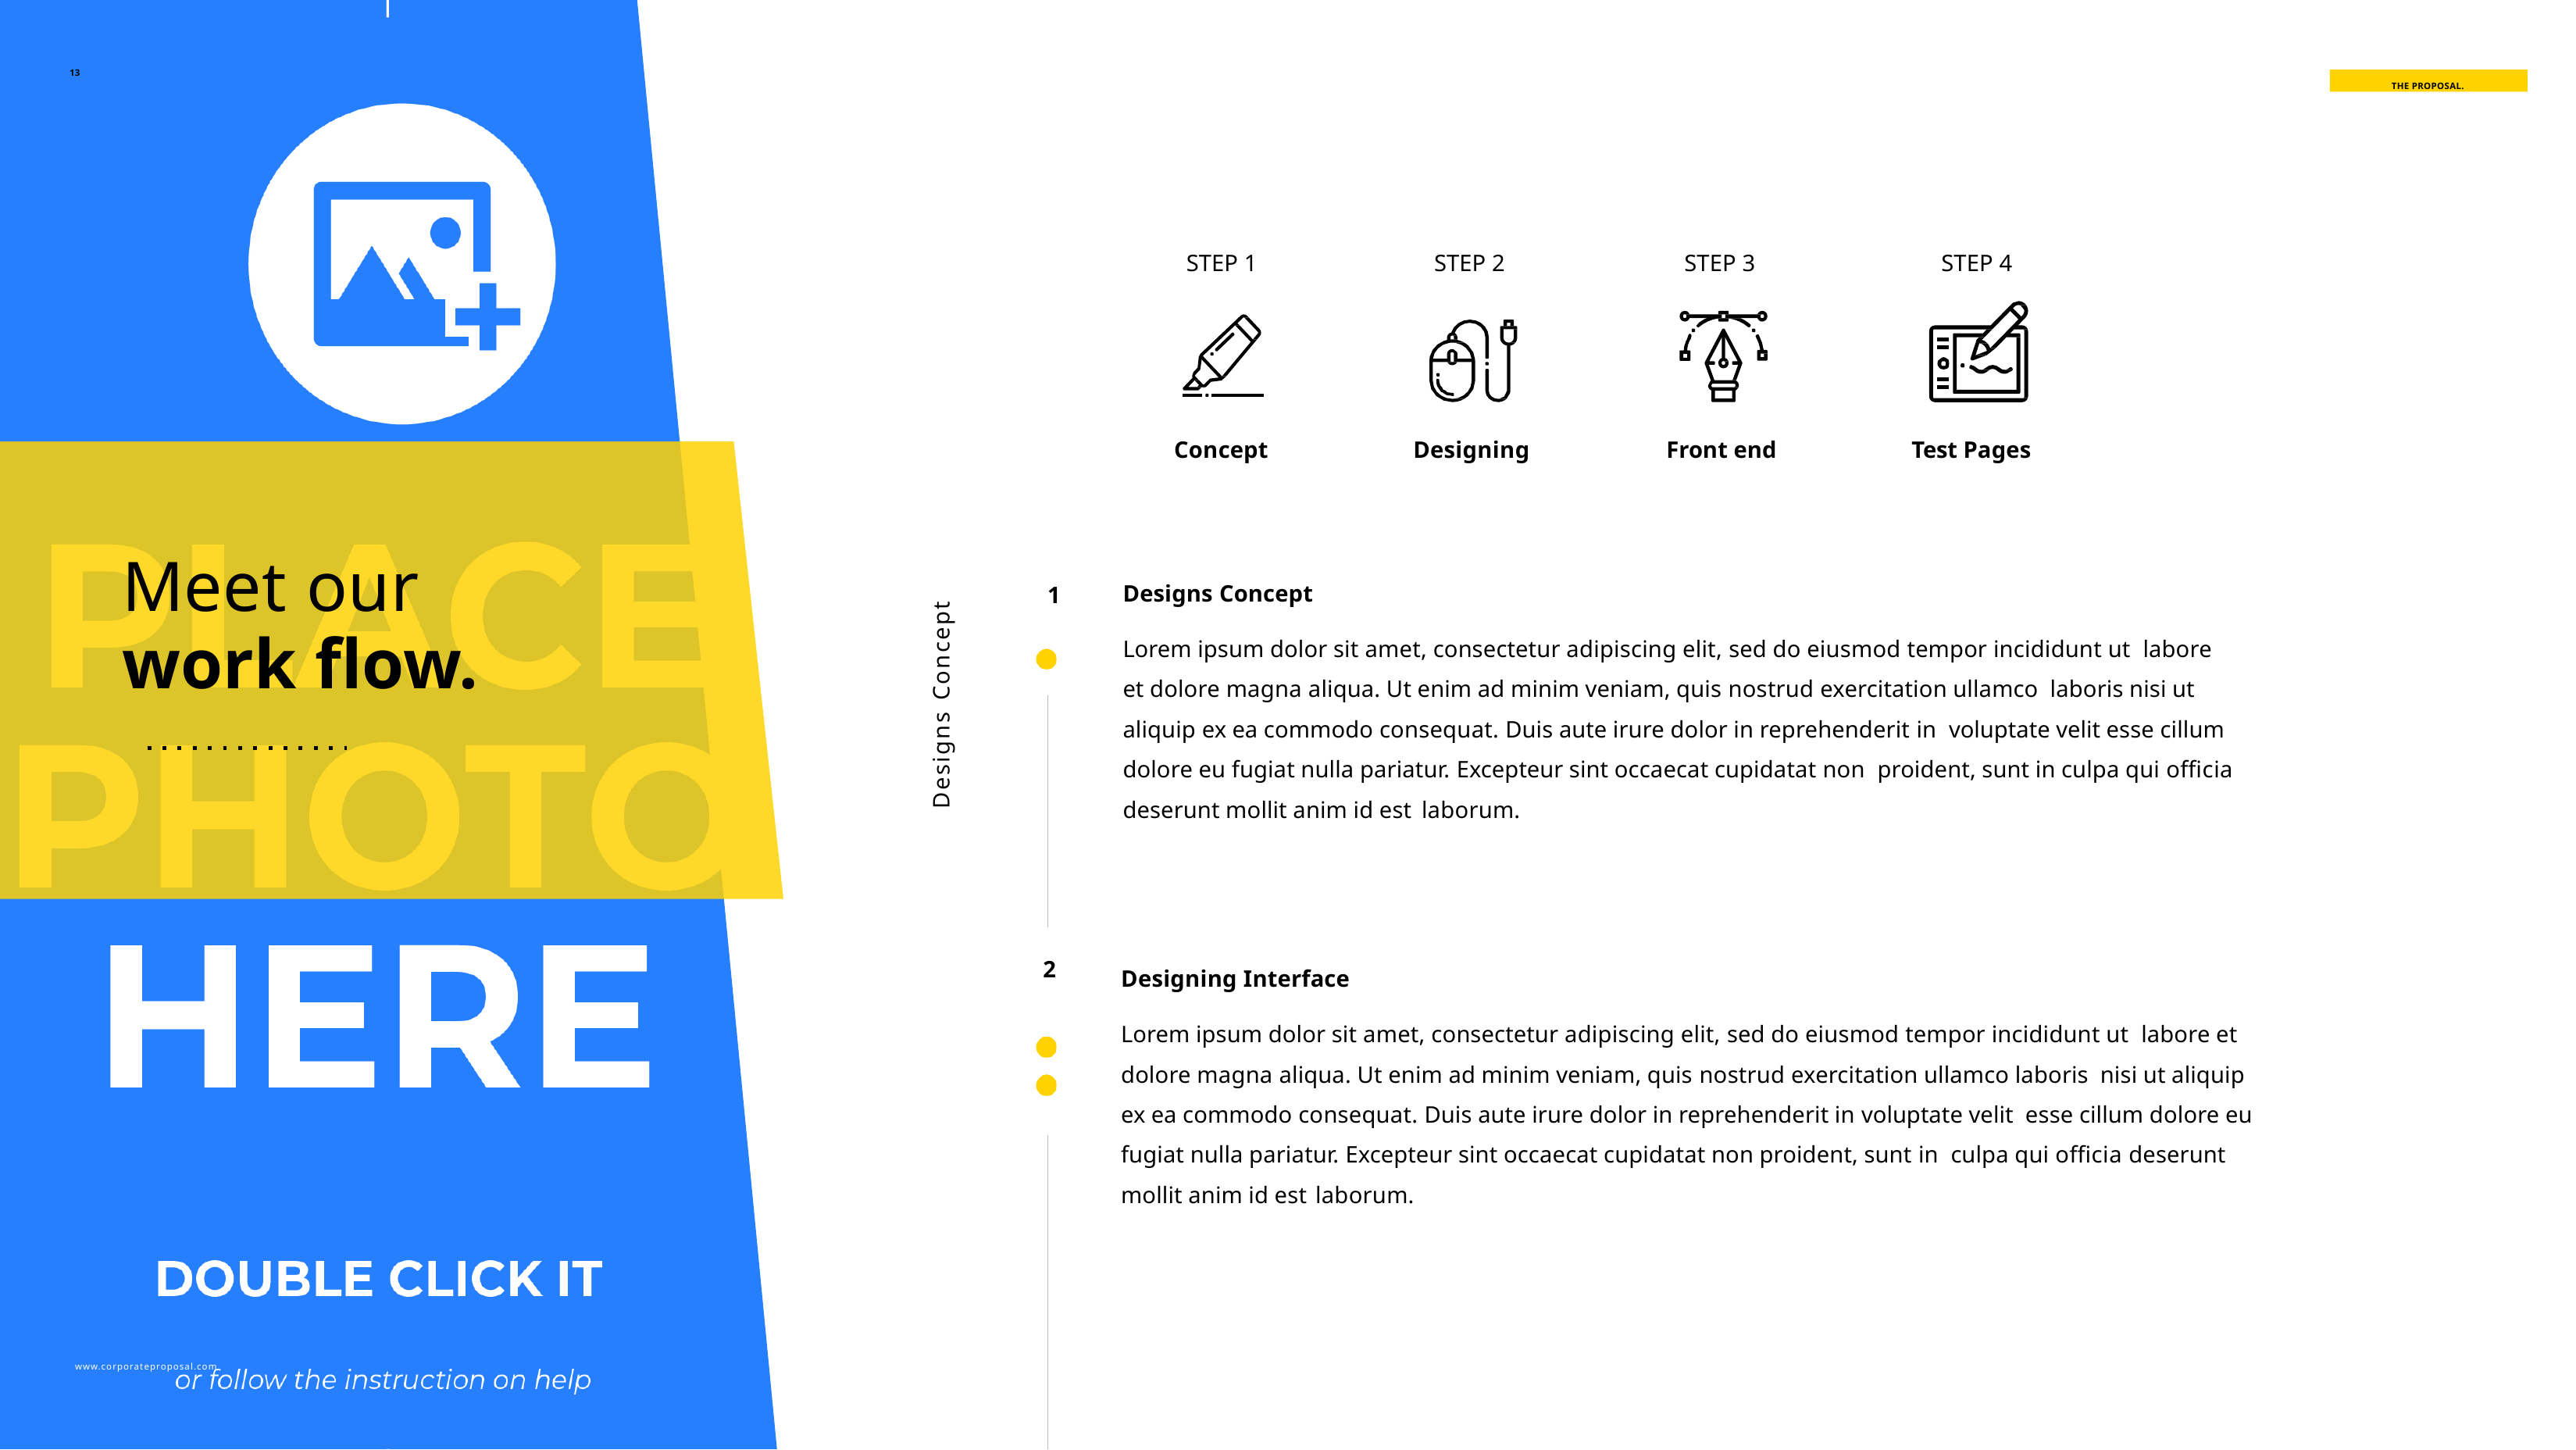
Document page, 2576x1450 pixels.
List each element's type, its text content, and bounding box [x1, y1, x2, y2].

text_box [1755, 334, 1768, 361]
text_box Front end [1664, 434, 1808, 463]
text_box www.corporateproposal.com [73, 1359, 230, 1372]
text_box STEP 4 [1939, 247, 2024, 277]
text_box [1429, 320, 1490, 402]
text_box Concept [1172, 434, 1297, 463]
text_box 2 [1041, 952, 1058, 982]
text_box [1036, 1037, 1057, 1058]
text_box [1436, 379, 1454, 396]
text_box Designing Interface [1119, 962, 1364, 992]
text_box THE PROPOSAL. [2329, 70, 2528, 92]
text_box [1937, 357, 1950, 370]
text_box [1036, 648, 1057, 670]
text_box [1215, 332, 1235, 352]
text_box [1969, 365, 2013, 374]
text_box Designs Concept [926, 578, 960, 811]
text_box [1183, 314, 1261, 391]
text_box [0, 441, 783, 899]
text_box STEP 1 [1184, 247, 1262, 277]
text_box 13 [68, 65, 81, 78]
text_box Test Pages [1910, 434, 2065, 463]
text_box [1679, 334, 1692, 361]
text_box Designs Concept Lorem ipsum dolor sit amet, consectetur adipiscing elit, sed do eiusmod tempor incididunt ut labore et dolore magna aliqua. Ut enim ad minim veniam, quis nostrud exercitation ullamco laboris nisi ut aliquip ex ea commodo consequat. Duis aute irure dolor in reprehenderit in voluptate velit esse cillum dolore eu fugiat nulla pariatur. Excepteur sint occaecat cupidatat non proident, sunt in culpa qui officia deserunt mollit anim id est laborum. [1121, 577, 2239, 823]
text_box [0, 0, 680, 441]
text_box Meet our work flow. [120, 545, 502, 703]
text_box STEP 3 [1682, 247, 1764, 277]
text_box [1704, 328, 1743, 402]
text_box [0, 899, 777, 1450]
text_box [1036, 1074, 1057, 1096]
text_box 1 [1046, 579, 1058, 608]
text_box [1679, 310, 1768, 327]
text_box Lorem ipsum dolor sit amet, consectetur adipiscing elit, sed do eiusmod tempor incididunt ut labore et dolore magna aliqua. Ut enim ad minim veniam, quis nostrud exercitation ullamco laboris nisi ut aliquip ex ea commodo consequat. Duis aute irure dolor in reprehenderit in voluptate velit esse cillum dolore eu fugiat nulla pariatur. Excepteur sint occaecat cupidatat non proident, sunt in culpa qui officia deserunt mollit anim id est laborum. [1119, 1005, 2276, 1209]
text_box Designing [1411, 434, 1561, 463]
text_box [1928, 301, 2028, 402]
text_box [1485, 320, 1518, 402]
text_box STEP 2 [1432, 247, 1515, 277]
